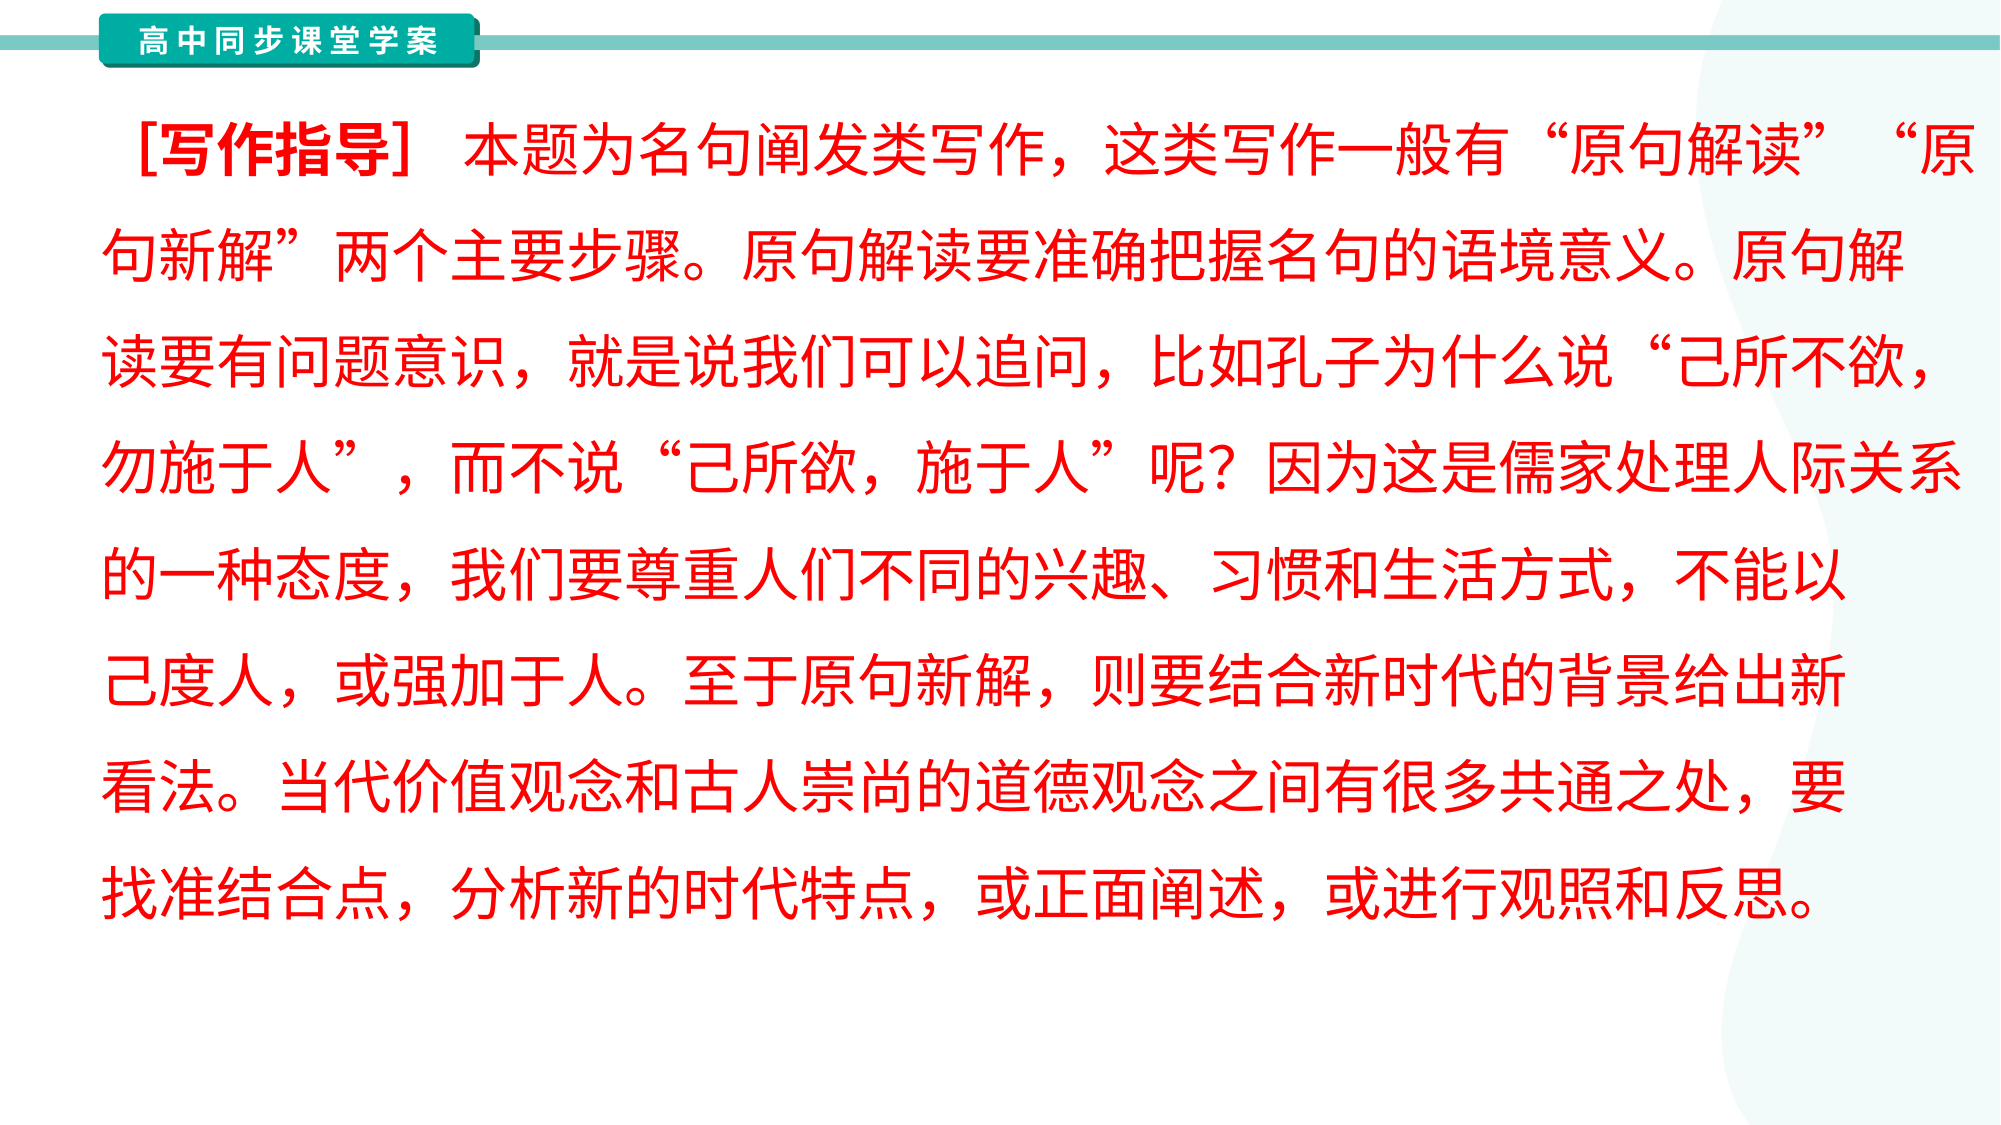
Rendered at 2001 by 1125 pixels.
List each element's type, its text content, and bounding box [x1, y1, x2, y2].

picture [0, 0, 2000, 1125]
text_box ［写作指导］ 本题为名句阐发类写作，这类写作一般有“原句解读”“原 句新解”两个主要步骤。原句解读要准确把握名句的语境意义。原句解 读要有问题意识，就是说我们可以追问，比如孔子为什么说“己所不欲， 勿施于人”，而不说“己所欲，施于人”呢？因为这是儒家处理人际关系 的一种态度，我们要尊重人们不同的兴趣、习惯和生活方式，不能以 己度人，或强加于人。至于原句新解，则要结合新时代的背景给出新 看法。当代价值观念和古人崇尚的道德观念之间有很多共通之处，要 找准结合点，分析新的时代特点，或正面阐述，或进行观照和反思。 [100, 76, 1899, 927]
